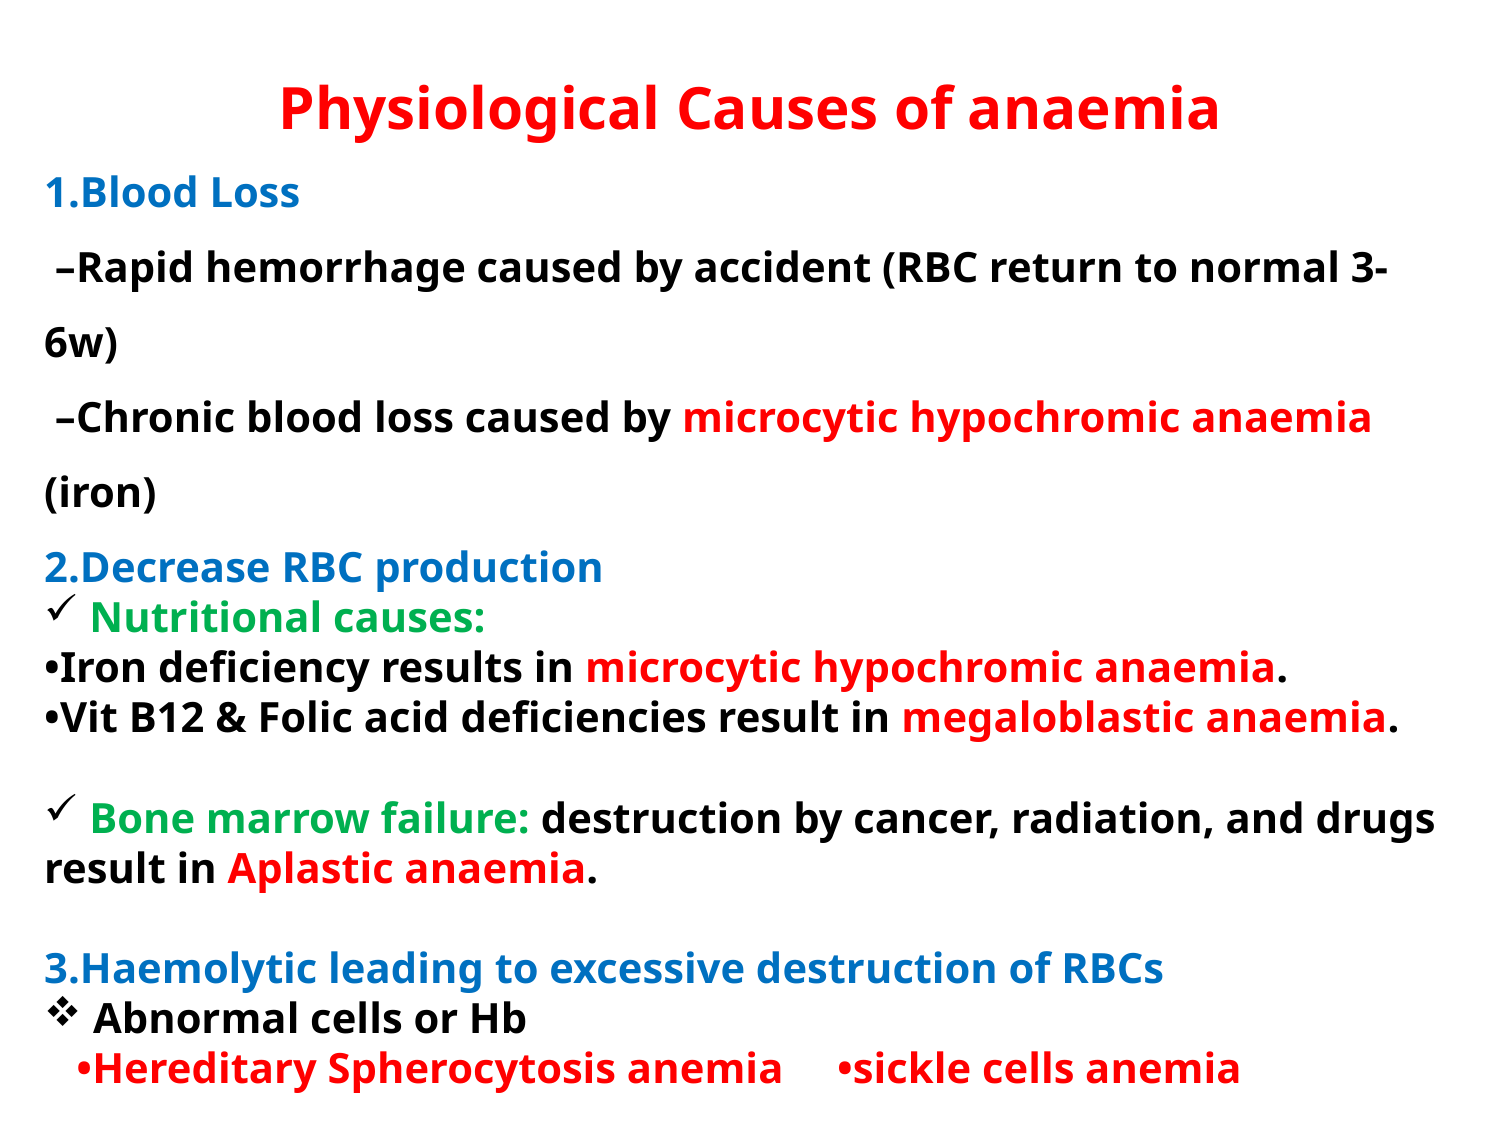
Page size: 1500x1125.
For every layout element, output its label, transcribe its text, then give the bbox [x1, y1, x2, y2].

text_box Physiological Causes of anaemia 1.Blood Loss –Rapid hemorrhage caused by accident (RBC return to normal 3-6w) –Chronic blood loss caused by microcytic hypochromic anaemia (iron) 2.Decrease RBC production Nutritional causes: •Iron deficiency results in microcytic hypochromic anaemia. •Vit B12 & Folic acid deficiencies result in megaloblastic anaemia. Bone marrow failure: destruction by cancer, radiation, and drugs result in Aplastic anaemia. 3.Haemolytic leading to excessive destruction of RBCs Abnormal cells or Hb •Hereditary Spherocytosis anemia •sickle cells anemia Erythroblastosis fetalis. [29, 0, 1471, 1125]
